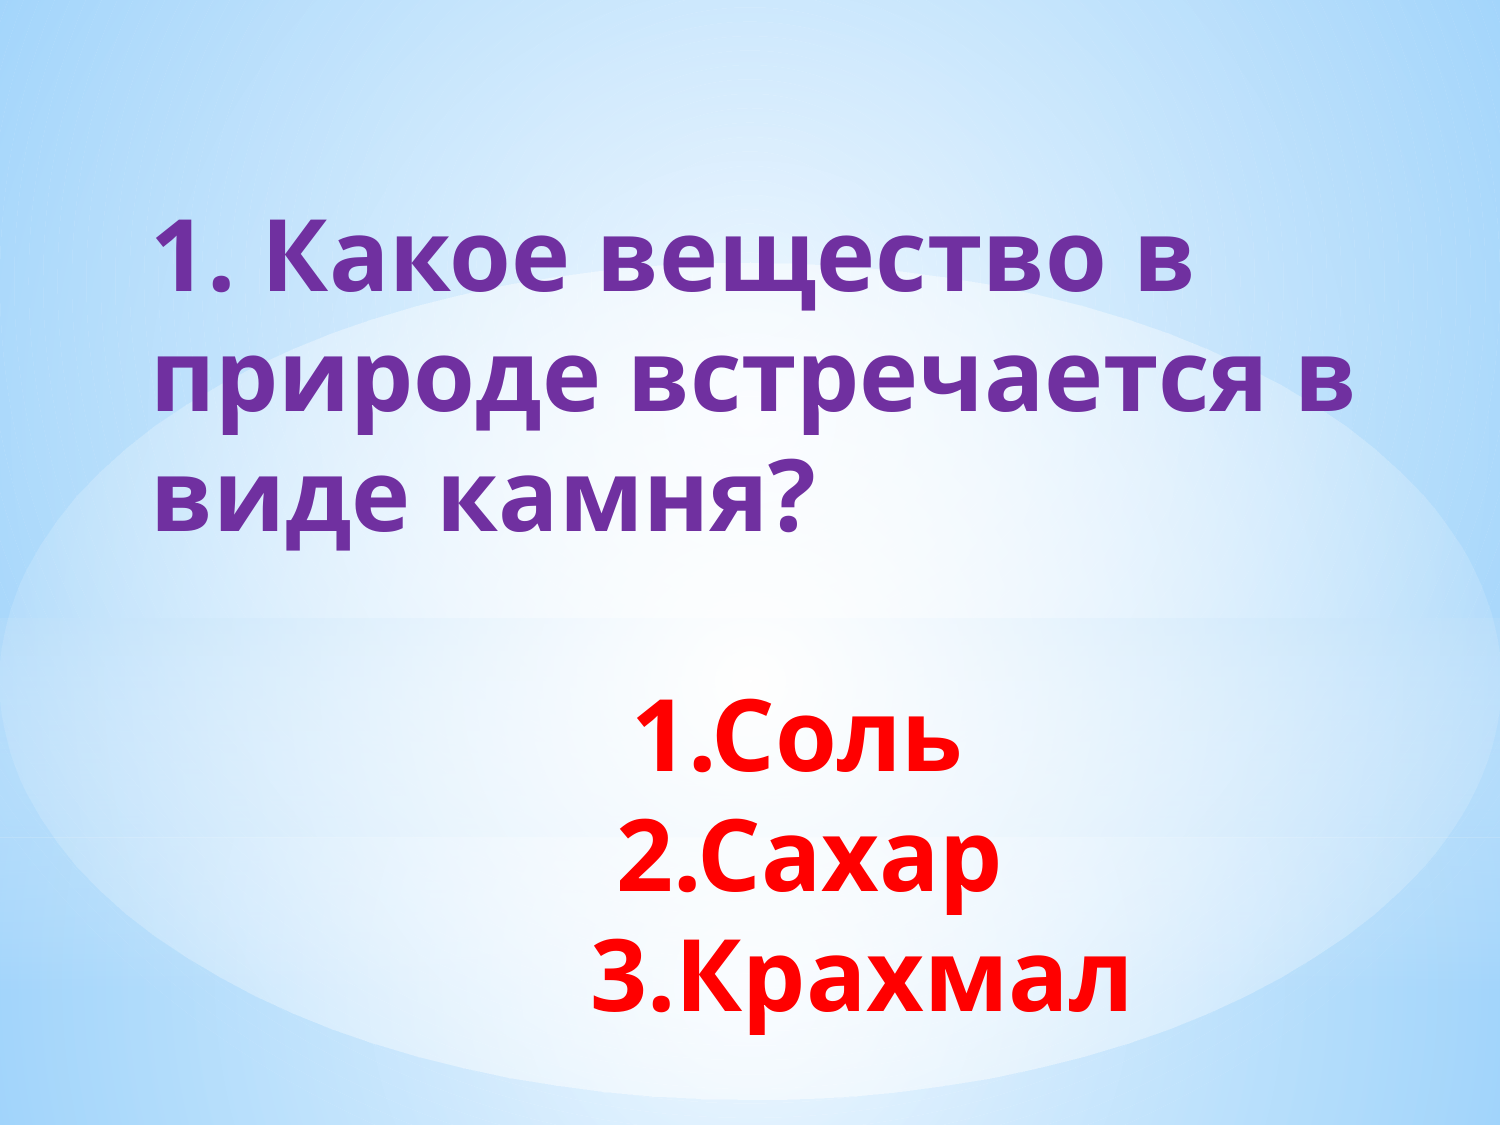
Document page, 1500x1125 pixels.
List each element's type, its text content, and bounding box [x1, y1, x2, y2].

text_box 1. Какое вещество в природе встречается в виде камня? 1.Соль 2.Сахар 3.Крахмал [135, 184, 1459, 1039]
